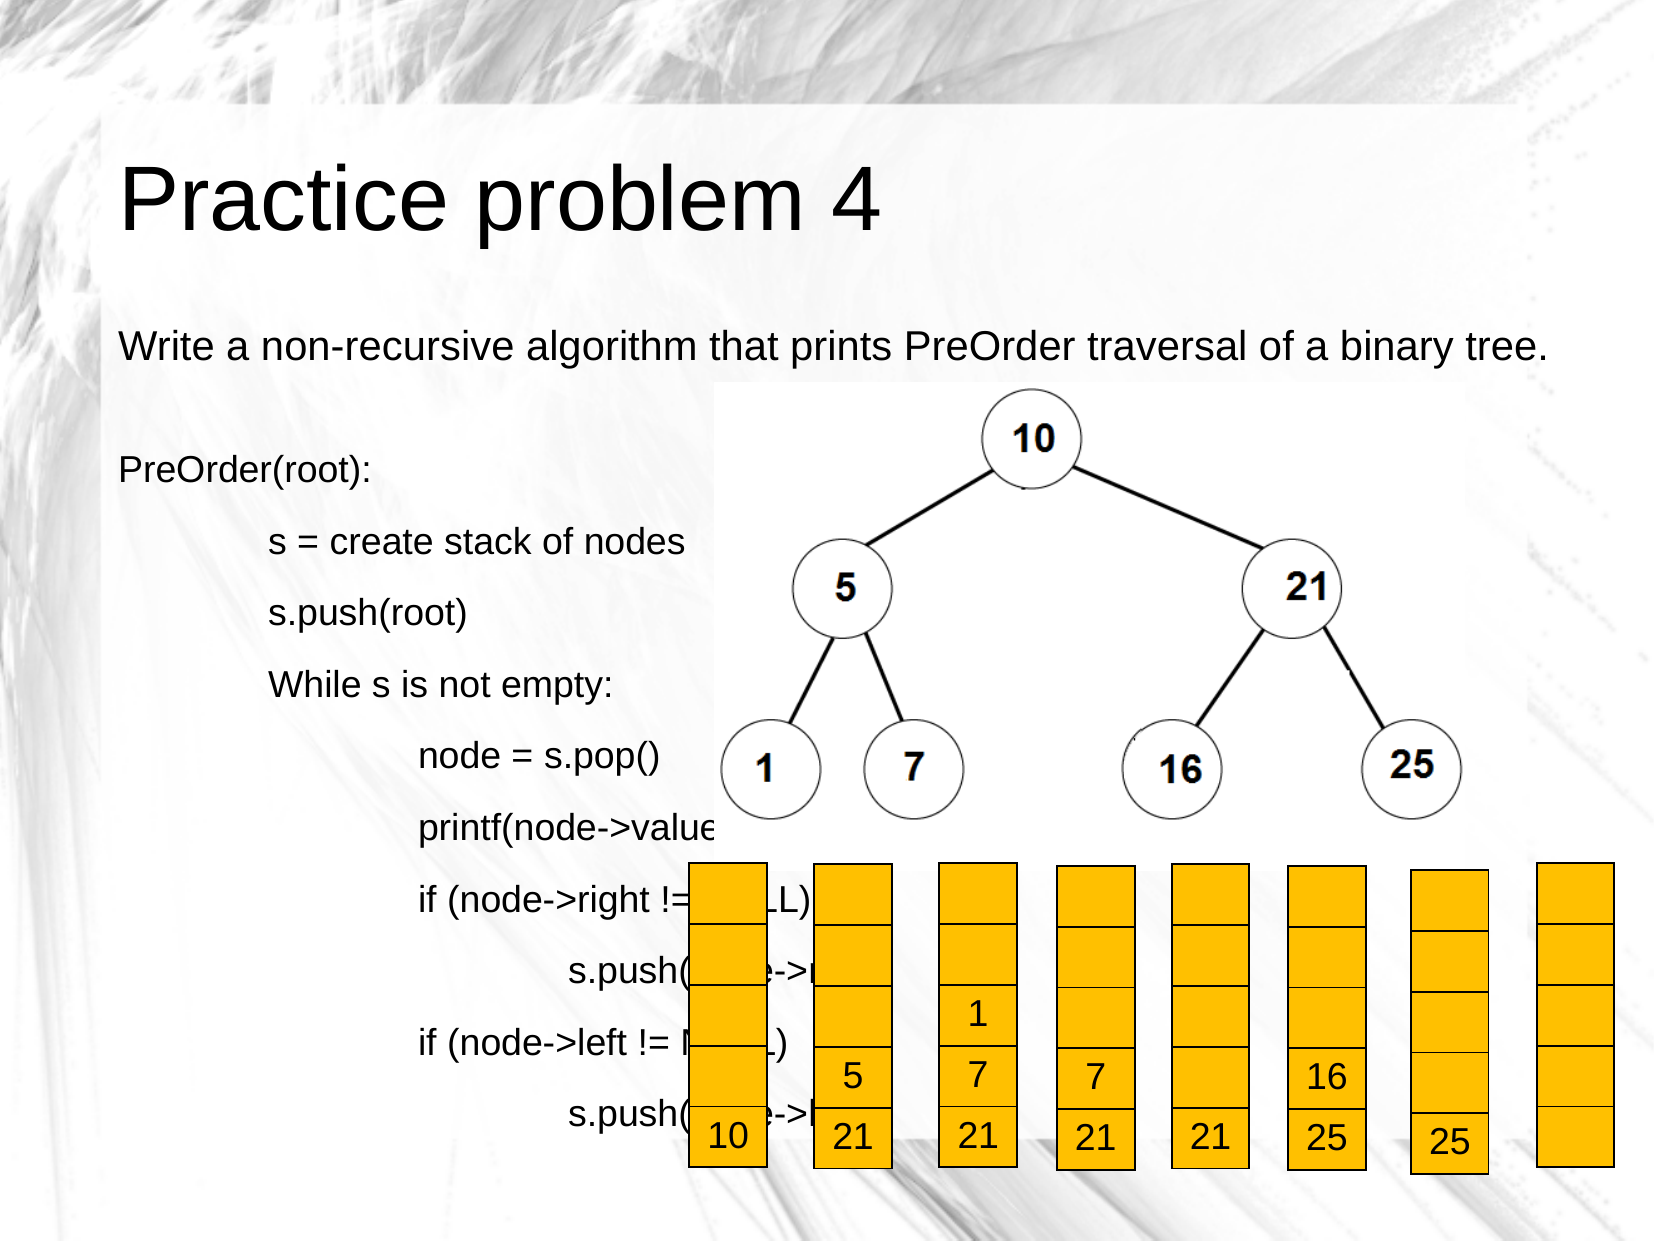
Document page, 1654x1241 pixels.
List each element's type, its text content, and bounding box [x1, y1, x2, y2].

table_cell [1058, 928, 1134, 987]
table_header [1412, 871, 1488, 930]
table_cell 10 [690, 1107, 766, 1166]
table_header [1538, 864, 1613, 923]
table_cell 21 [1058, 1110, 1134, 1169]
table_cell [1289, 988, 1365, 1047]
table_cell [1538, 1107, 1613, 1166]
table_header [690, 864, 766, 923]
table_header [1058, 871, 1134, 926]
table_header [1289, 871, 1365, 926]
table_cell [1538, 925, 1613, 984]
table_cell 7 [940, 1047, 1016, 1106]
table_cell [690, 986, 766, 1045]
table_cell [1412, 993, 1488, 1052]
table_cell [1058, 988, 1134, 1047]
table_cell 1 [940, 986, 1016, 1045]
table_header [1173, 871, 1248, 924]
table_cell [1173, 926, 1248, 985]
table_cell 16 [1289, 1049, 1365, 1108]
table_cell [1173, 1048, 1248, 1107]
table_cell [1289, 928, 1365, 987]
table_cell [1173, 987, 1248, 1046]
table_cell [690, 925, 766, 984]
table_cell [1538, 1047, 1613, 1106]
picture [0, 0, 1654, 1241]
table_cell [940, 925, 1016, 984]
table_cell 25 [1289, 1110, 1365, 1169]
table_cell 25 [1412, 1114, 1488, 1173]
table_header [940, 871, 1016, 923]
table_cell [1412, 932, 1488, 991]
table_cell [1412, 1053, 1488, 1112]
table_cell 7 [1058, 1049, 1134, 1108]
list Write a non-recursive algorithm that prints PreOrder traversal of a binary tree. PreOrder(root): s = create stack of nodes s.push(root) While s is not empty: node = s.pop() printf(node->value) if (node->right != NULL) s.push(node->right) if (node->left != NULL) s.push(node->left) [118, 319, 1571, 1109]
table_cell [815, 926, 891, 985]
table_cell [1538, 986, 1613, 1045]
table_cell 21 [940, 1107, 1016, 1166]
table_header [815, 871, 891, 924]
table_cell 21 [815, 1109, 891, 1168]
table_cell 5 [815, 1048, 891, 1107]
table_cell [815, 987, 891, 1046]
table_cell 21 [1173, 1109, 1248, 1168]
title Practice problem 4 [118, 93, 1506, 299]
table_cell [690, 1047, 766, 1106]
